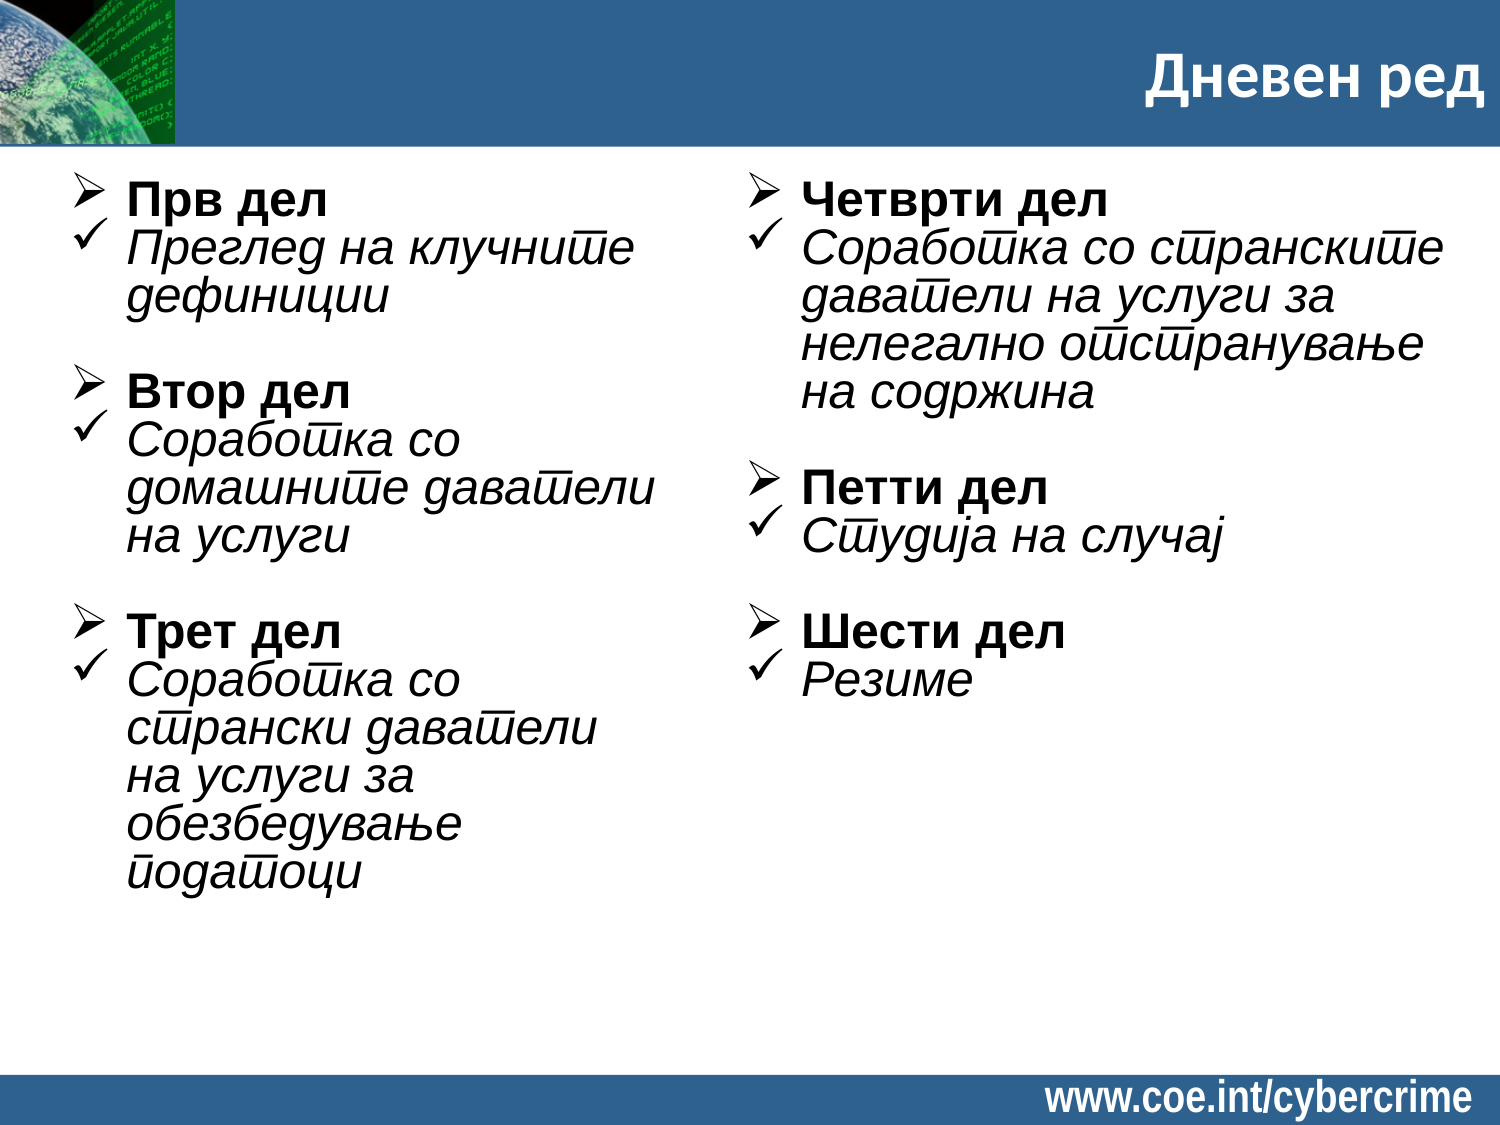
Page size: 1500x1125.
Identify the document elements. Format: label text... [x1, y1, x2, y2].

text_box Четврти дел Соработка со странските даватели на услуги за нелегално отстранување на содржина Петти дел Студија на случај Шести дел Резиме [729, 171, 1480, 762]
picture [0, 0, 175, 144]
text_box [0, 1073, 1030, 1125]
text_box Прв дел Преглед на клучните дефиниции Втор дел Соработка со домашните даватели на услуги Трет дел Соработка со странски даватели на услуги за обезбедување податоци [55, 171, 678, 906]
text_box www.coe.int/cybercrime [1030, 1059, 1500, 1125]
text_box Дневен ред [177, 0, 1500, 149]
